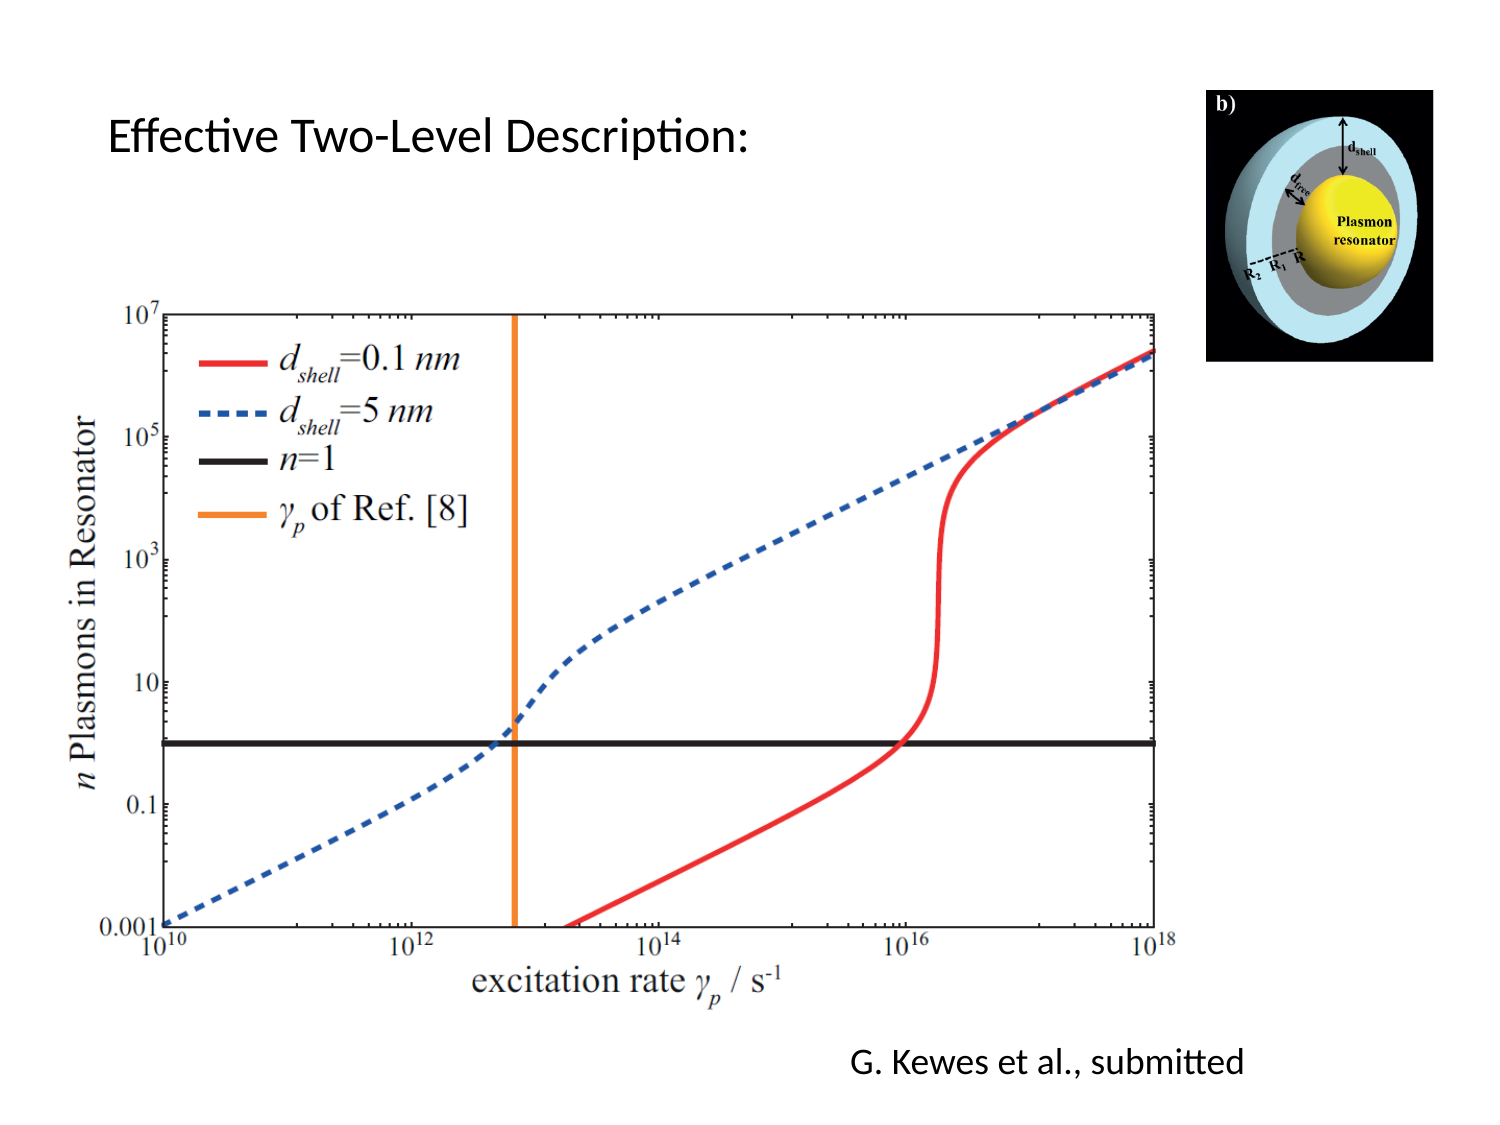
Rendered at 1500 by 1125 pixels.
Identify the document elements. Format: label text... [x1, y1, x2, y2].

picture [52, 89, 1434, 1017]
text_box Effective Two-Level Description: [92, 95, 766, 170]
text_box G. Kewes et al., submitted [835, 1029, 1270, 1090]
